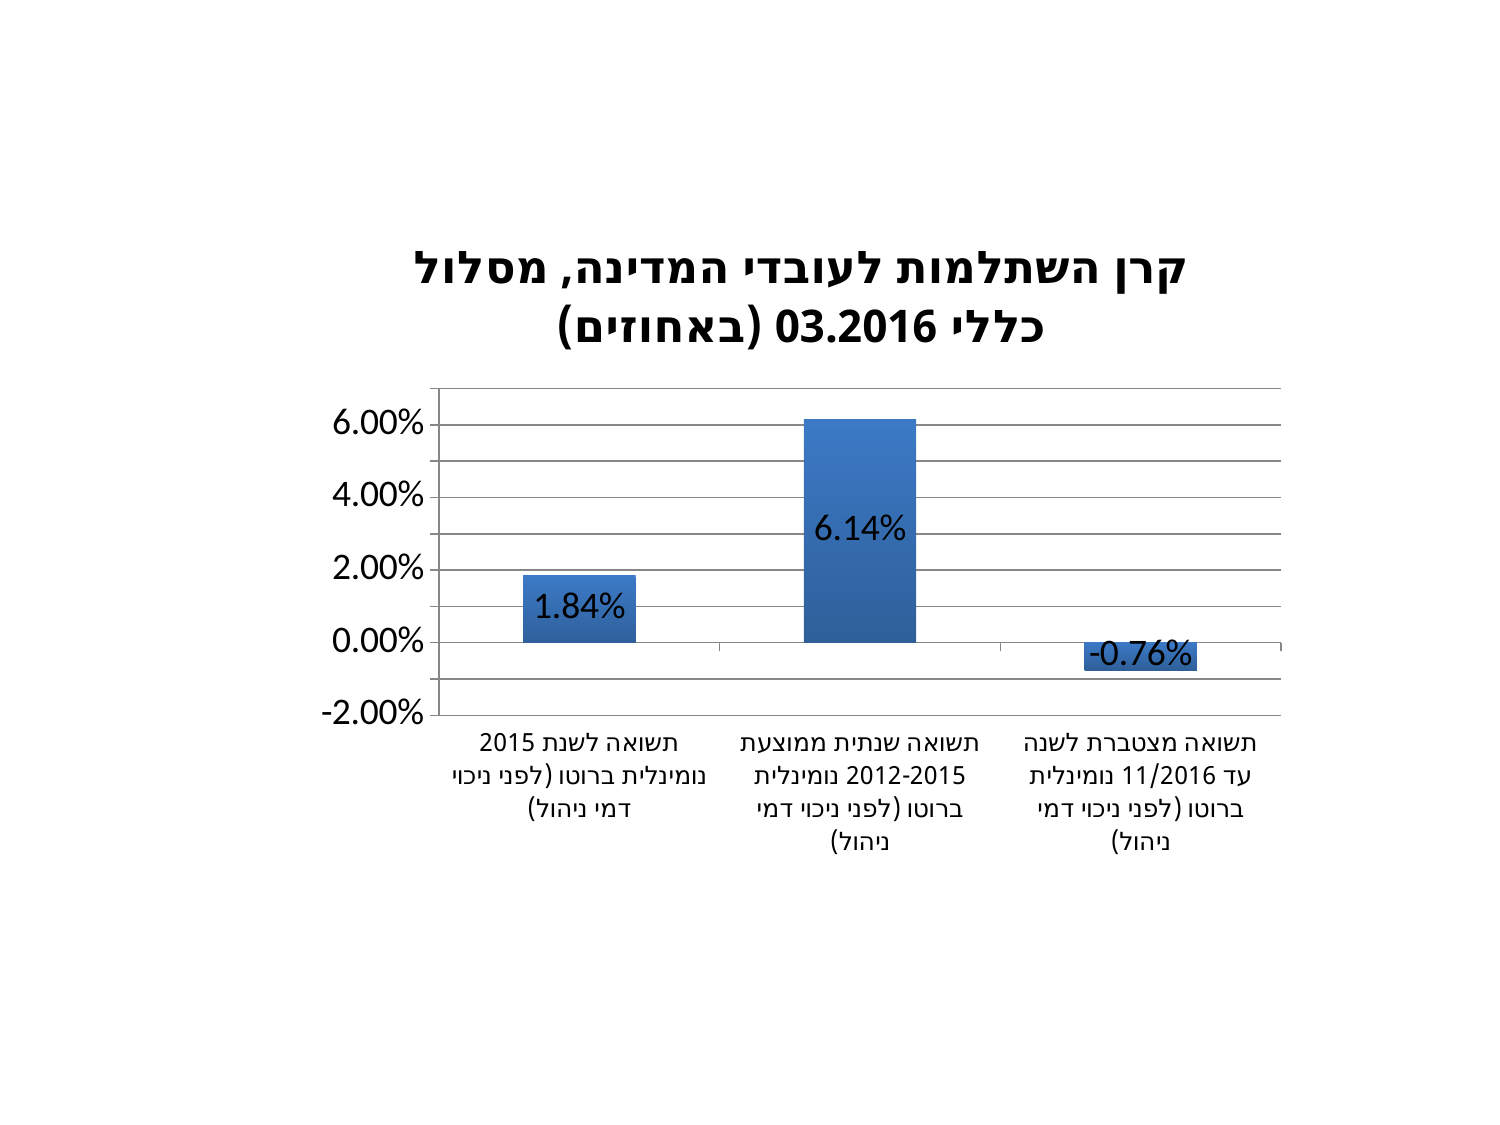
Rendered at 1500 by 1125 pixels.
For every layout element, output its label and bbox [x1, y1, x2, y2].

chart [300, 207, 1302, 875]
